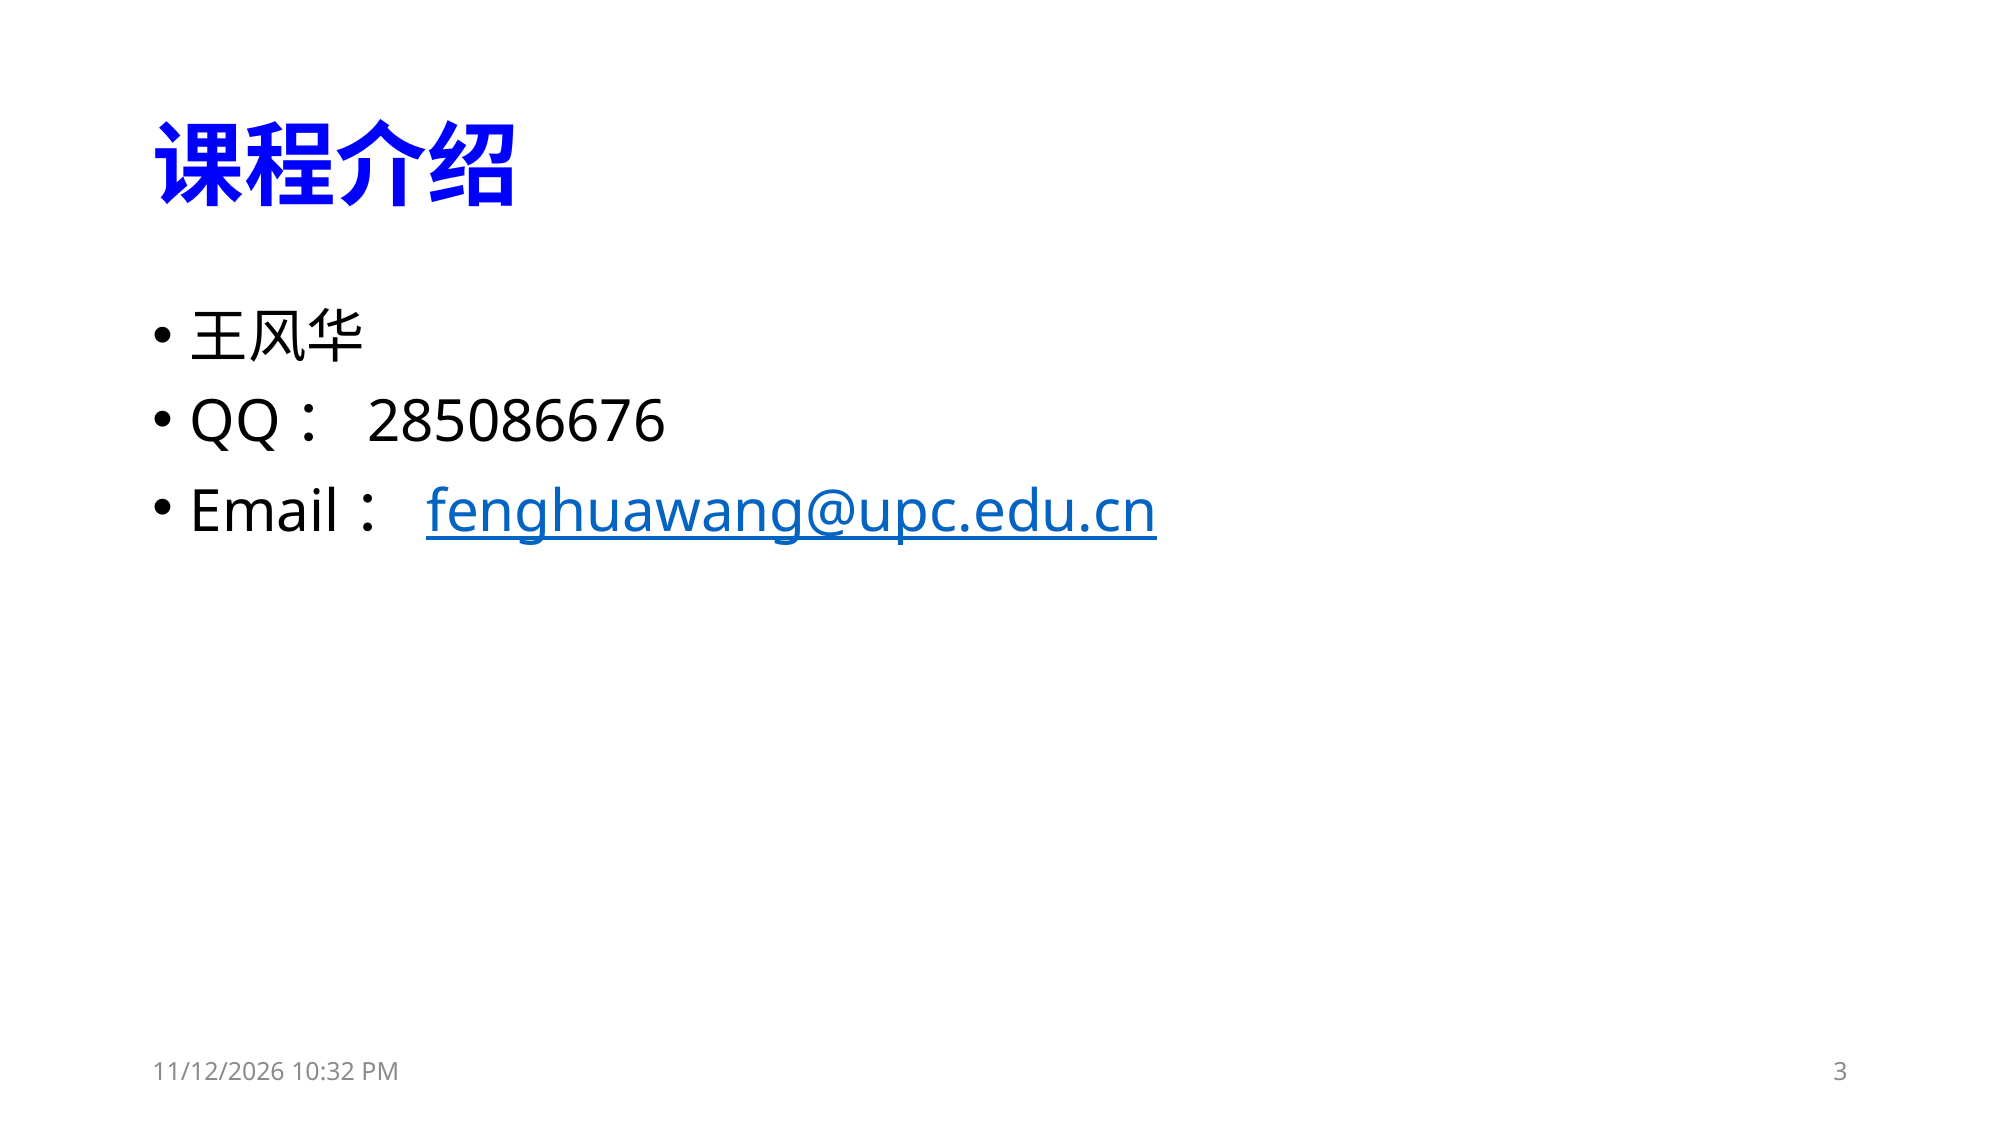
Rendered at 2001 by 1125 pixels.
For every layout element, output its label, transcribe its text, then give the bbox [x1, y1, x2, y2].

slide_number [137, 1042, 588, 1103]
slide_number 3 [1412, 1042, 1863, 1103]
title 课程介绍 [137, 59, 1863, 278]
list 王风华 QQ：285086676 Email：fenghuawang@upc.edu.cn [137, 299, 1863, 1014]
